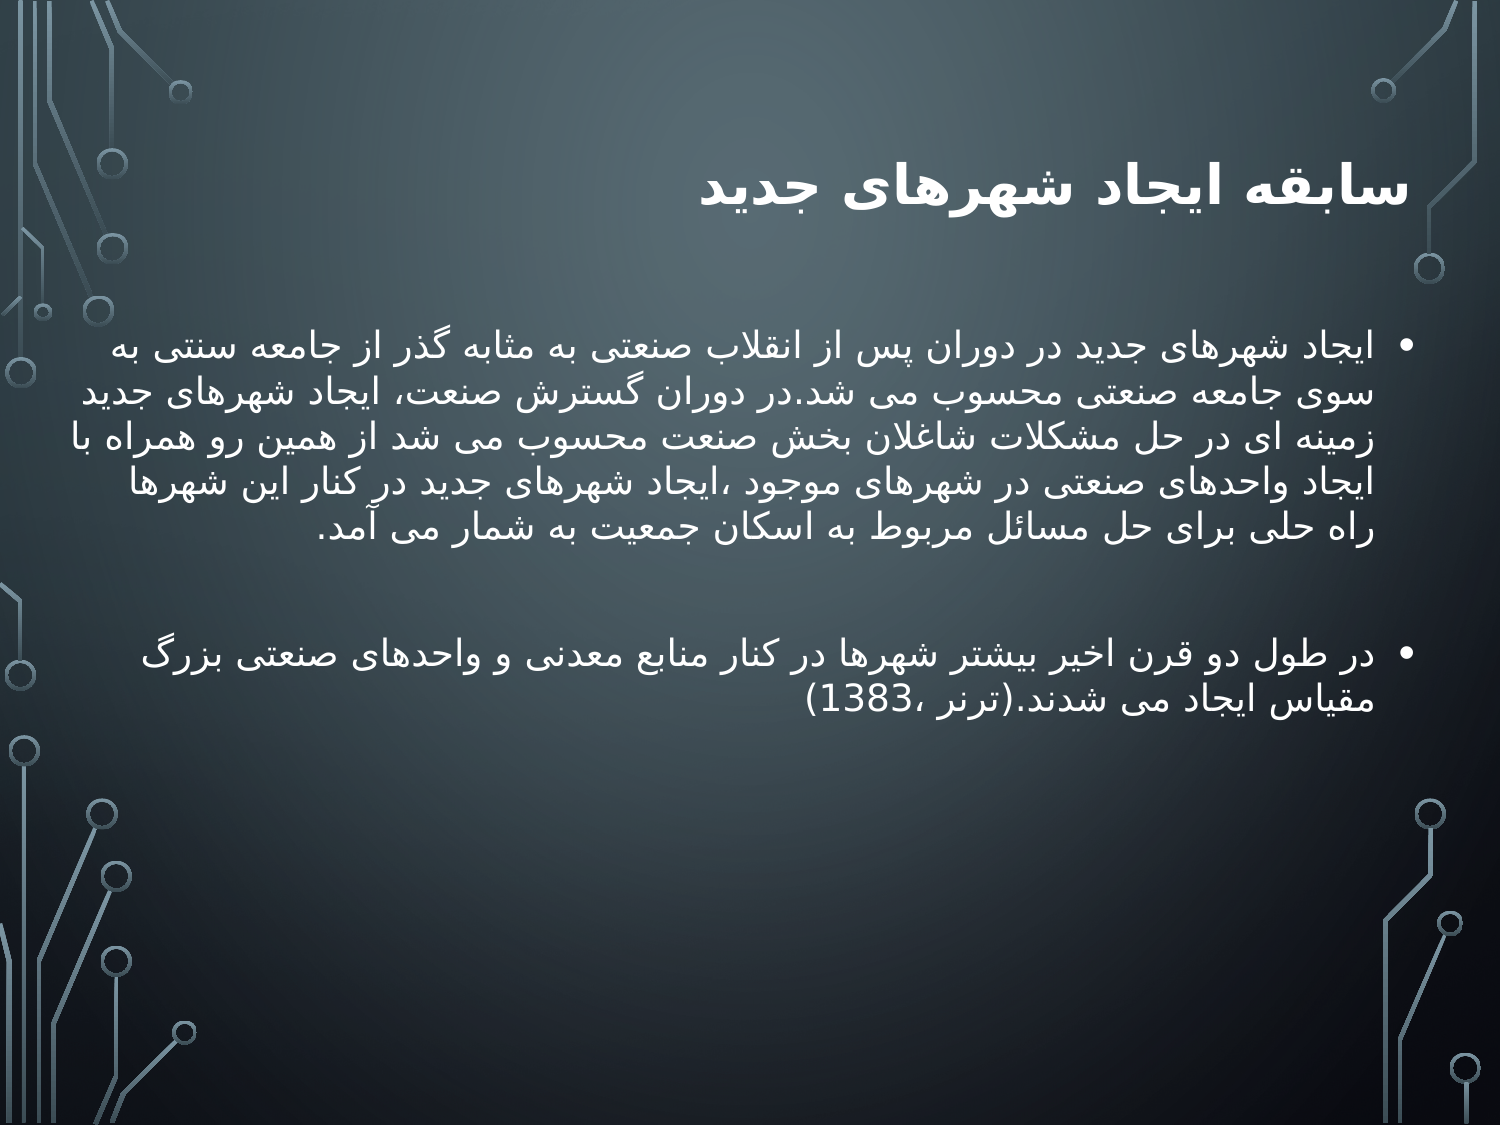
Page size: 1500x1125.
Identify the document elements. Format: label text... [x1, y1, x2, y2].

list ایجاد شهرهای جدید در دوران پس از انقلاب صنعتی به مثابه گذر از جامعه سنتی به سوی جامعه صنعتی محسوب می شد.در دوران گسترش صنعت، ایجاد شهرهای جدید زمینه ای در حل مشکلات شاغلان بخش صنعت محسوب می شد از همین رو همراه با ایجاد واحدهای صنعتی در شهرهای موجود ،ایجاد شهرهای جدید در کنار این شهرها راه حلی برای حل مسائل مربوط به اسکان جمعیت به شمار می آمد. در طول دو قرن اخیر بیشتر شهرها در کنار منابع معدنی و واحدهای صنعتی بزرگ مقیاس ایجاد می شدند.(ترنر ،1383) [53, 186, 1429, 732]
title سابقه ایجاد شهرهای جدید [53, 149, 1429, 186]
